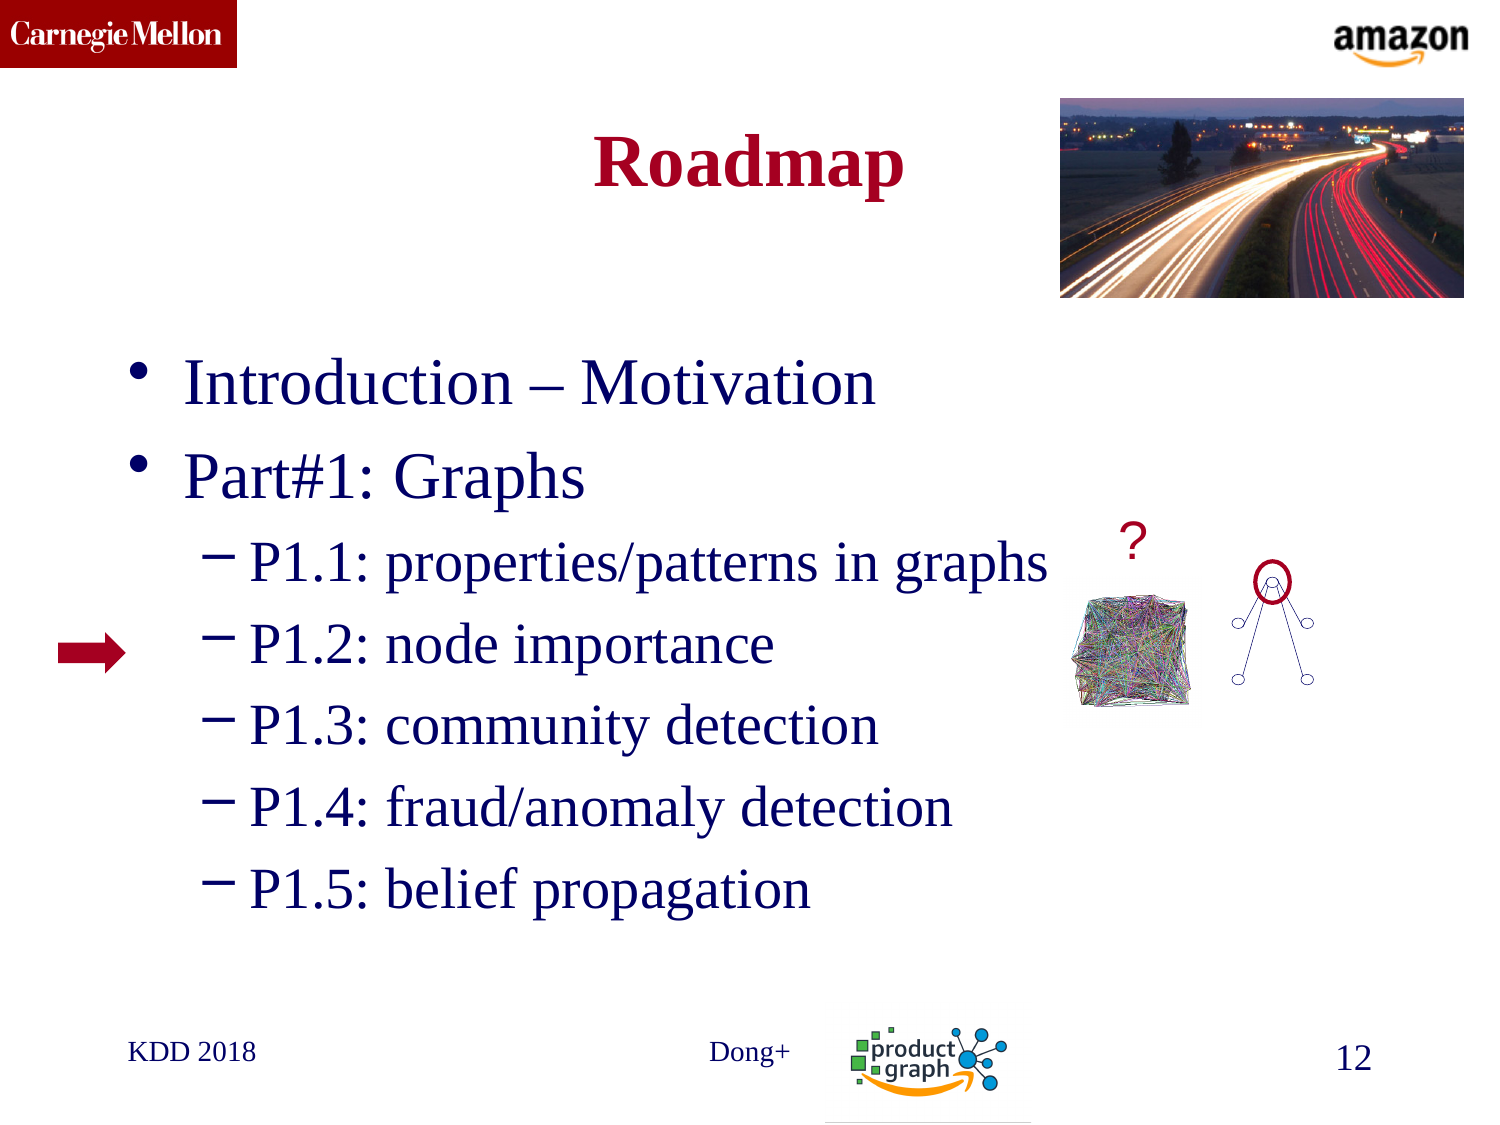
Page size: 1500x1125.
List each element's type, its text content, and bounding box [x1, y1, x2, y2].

slide_number KDD 2018 [112, 1024, 426, 1101]
picture [0, 0, 237, 68]
title Roadmap [112, 99, 1058, 213]
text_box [1231, 576, 1314, 686]
text_box [58, 632, 126, 674]
picture [1060, 98, 1464, 299]
text_box [1256, 561, 1289, 575]
text_box ? [1103, 497, 1164, 574]
footer Dong+ [512, 1024, 988, 1101]
picture [1063, 576, 1202, 729]
list Introduction – Motivation Part#1: Graphs P1.1: properties/patterns in graphs P1.2: node importance P1.3: community detection P1.4: fraud/anomaly detection P1.5: belief propagation [112, 237, 1388, 1001]
slide_number 12 [1074, 1024, 1388, 1101]
picture [1322, 4, 1484, 88]
